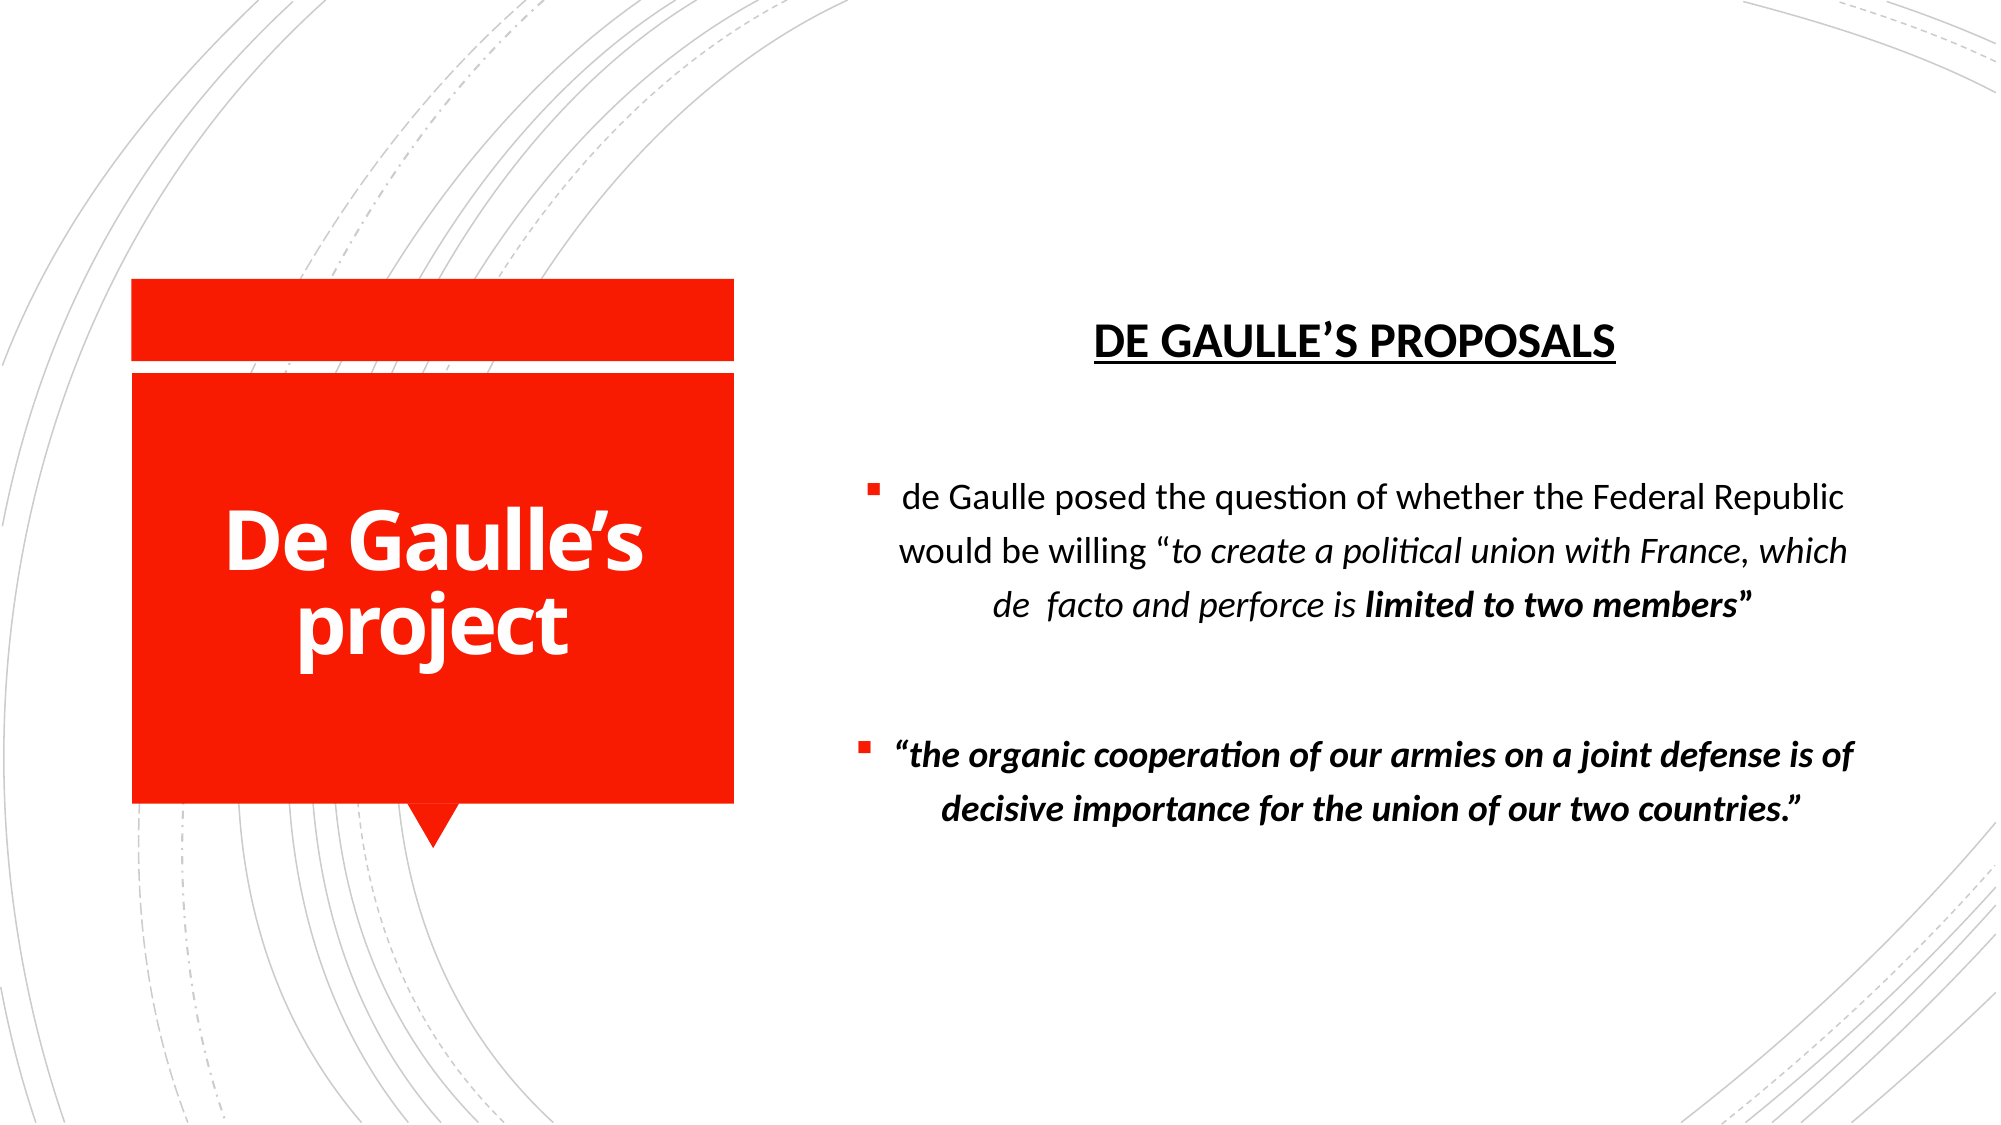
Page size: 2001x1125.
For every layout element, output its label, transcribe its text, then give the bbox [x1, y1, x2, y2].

title De Gaulle’s project [145, 385, 720, 789]
list DE GAULLE’S PROPOSALS de Gaulle posed the question of whether the Federal Republic would be willing “to create a political union with France, which de facto and perforce is limited to two members” “the organic cooperation of our armies on a joint defense is of decisive importance for the union of our two countries.” [839, 131, 1871, 993]
